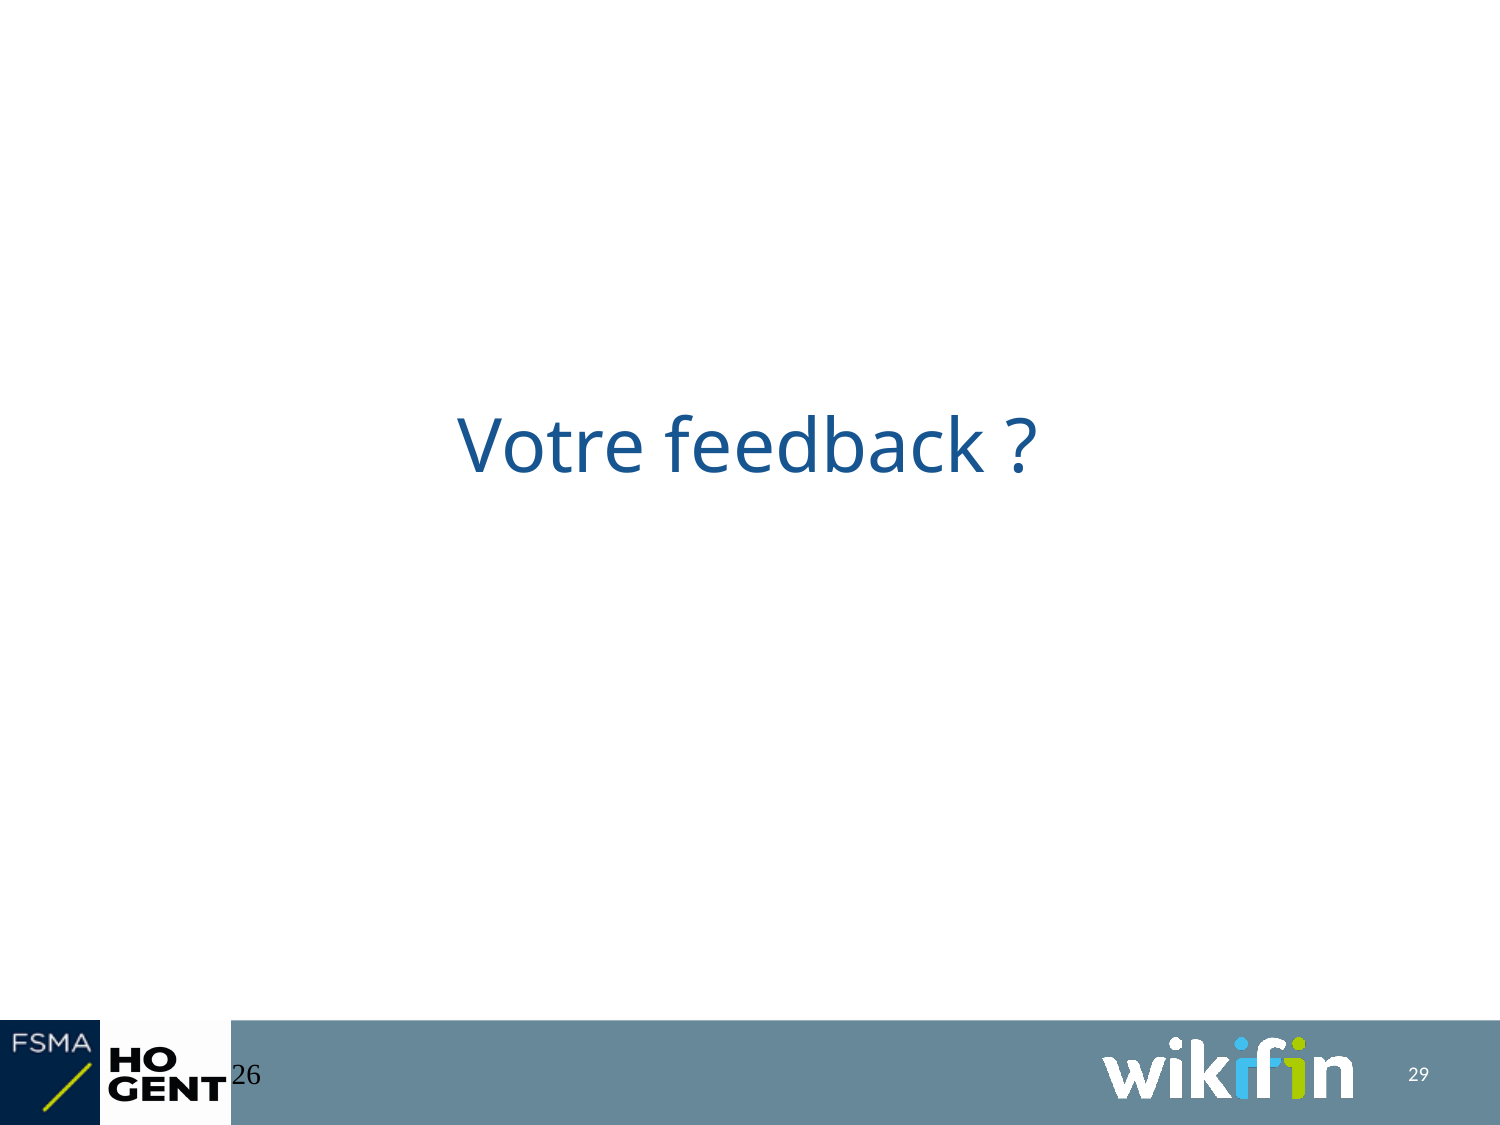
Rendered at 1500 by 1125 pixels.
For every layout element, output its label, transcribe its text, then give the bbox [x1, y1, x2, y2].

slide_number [231, 1020, 396, 1125]
slide_number 29 [1355, 1020, 1430, 1125]
title Votre feedback ? [70, 420, 1425, 563]
picture [1102, 1037, 1353, 1099]
picture [0, 1020, 231, 1125]
